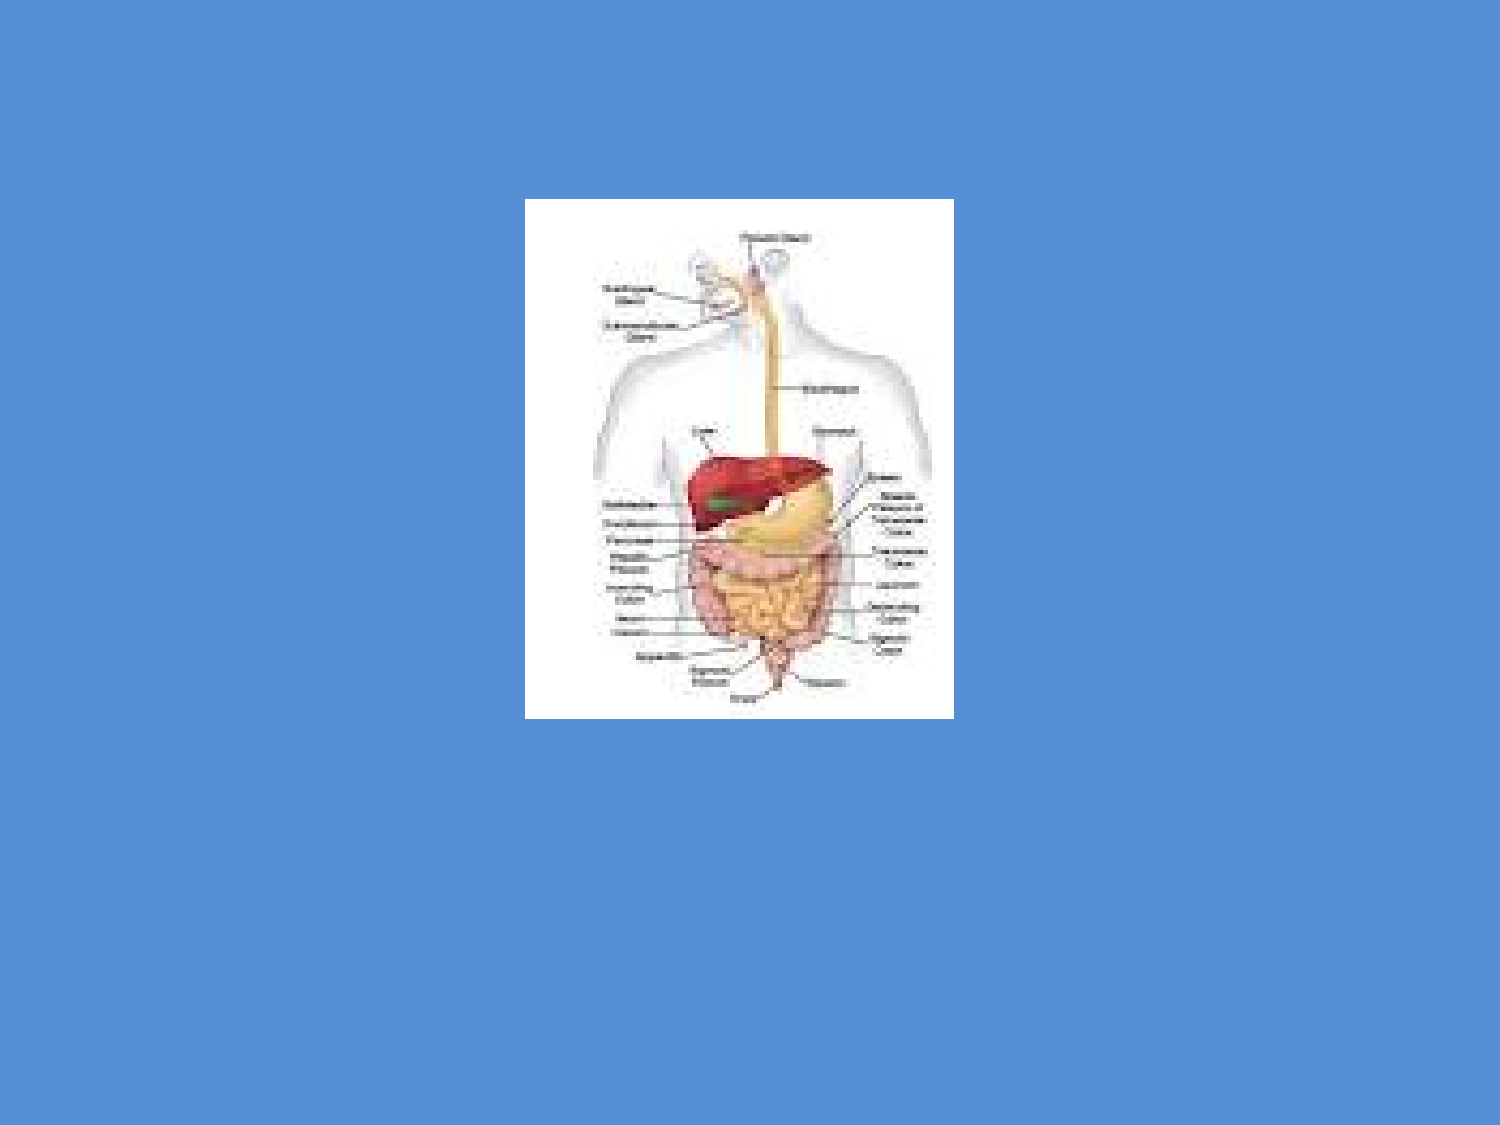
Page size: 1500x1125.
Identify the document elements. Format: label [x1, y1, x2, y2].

picture [524, 199, 955, 720]
